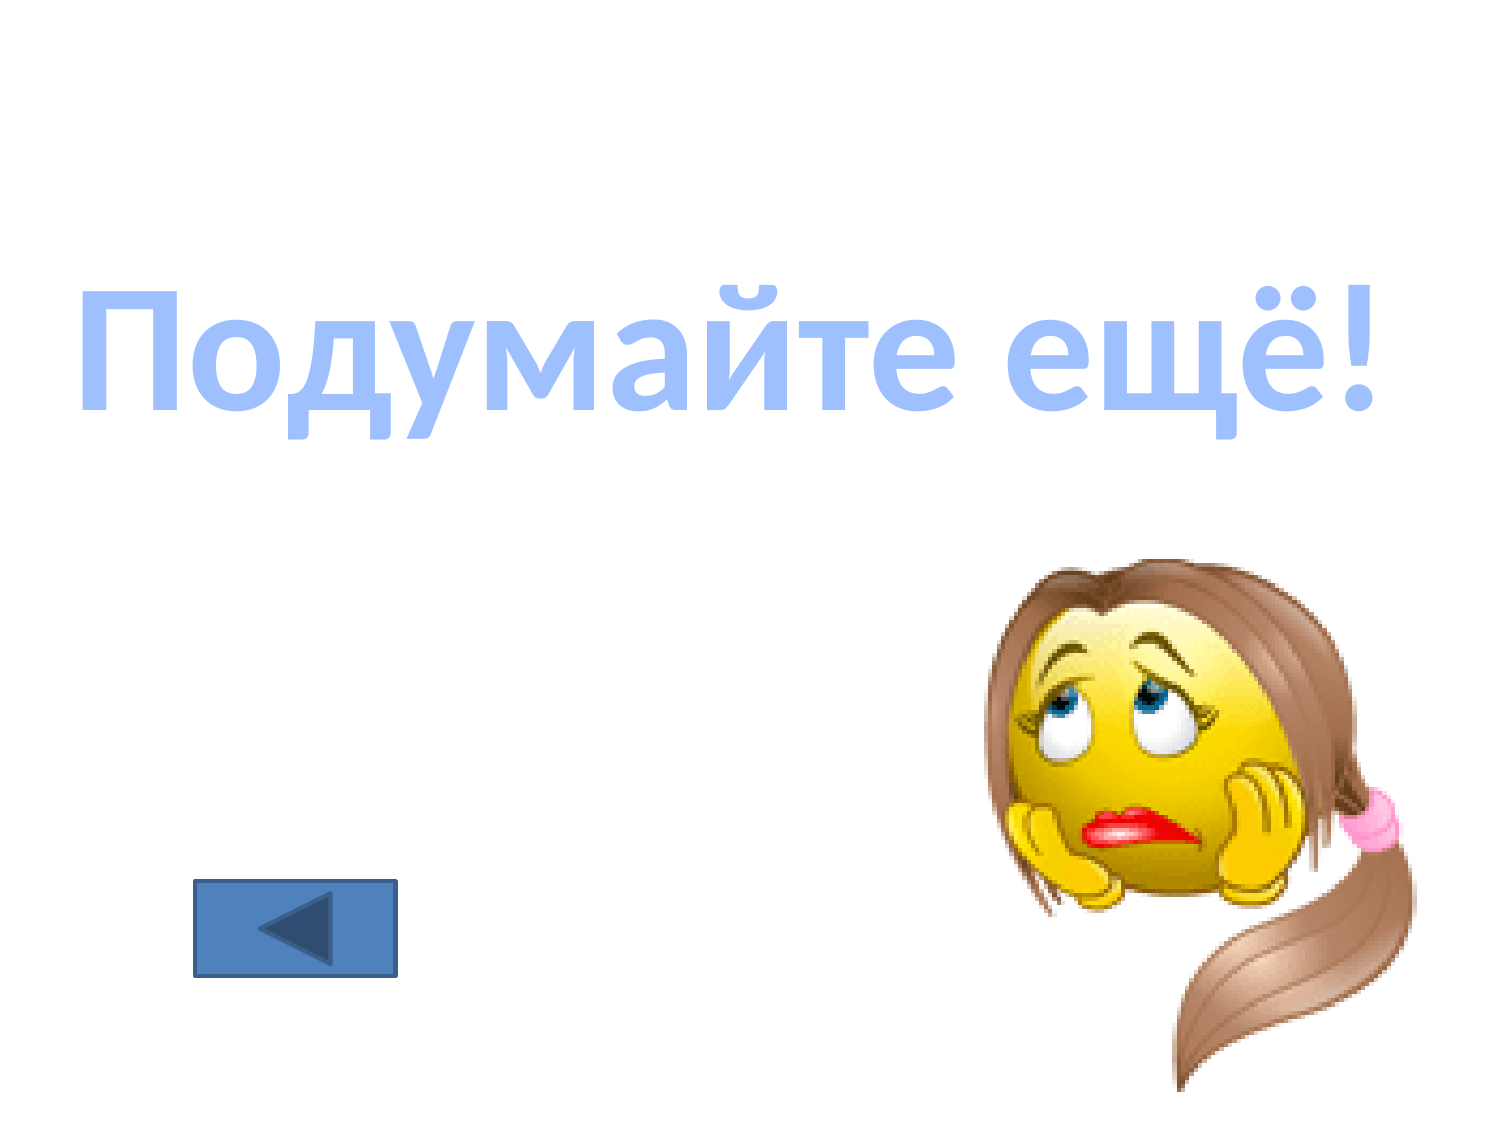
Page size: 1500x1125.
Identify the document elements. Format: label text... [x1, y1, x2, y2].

picture [950, 526, 1448, 1125]
text_box Подумайте ещё! [57, 219, 1406, 455]
text_box [193, 879, 398, 978]
